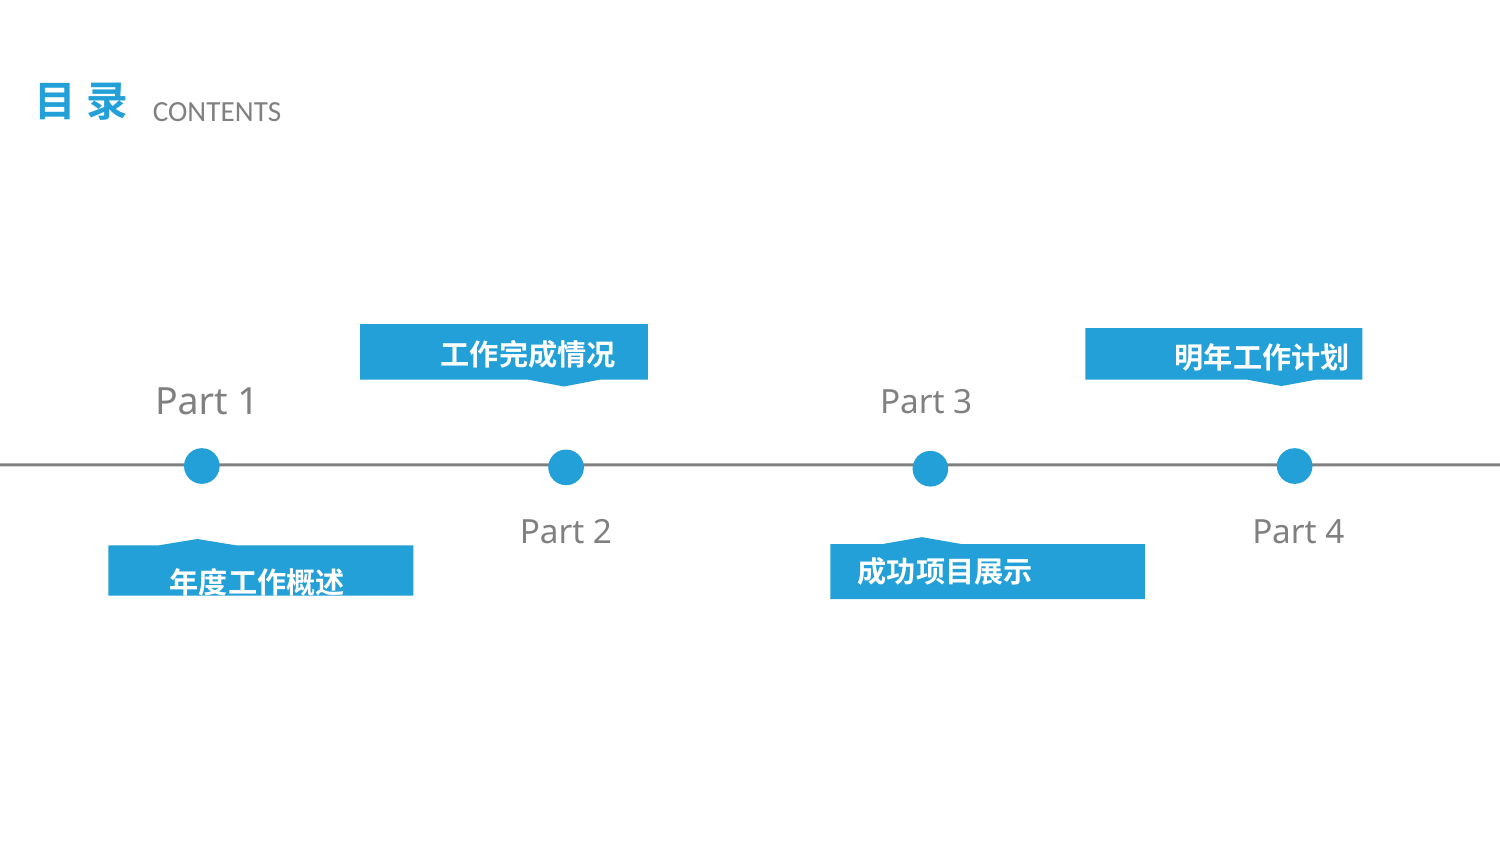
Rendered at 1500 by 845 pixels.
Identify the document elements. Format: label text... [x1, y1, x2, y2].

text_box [1085, 321, 1430, 380]
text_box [0, 67, 314, 134]
text_box [222, 461, 546, 468]
text_box Part 4 [1241, 504, 1357, 556]
text_box [910, 448, 951, 489]
text_box [0, 461, 182, 468]
text_box [586, 461, 911, 468]
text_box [359, 318, 674, 380]
text_box [1315, 461, 1500, 468]
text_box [829, 543, 1145, 600]
text_box [546, 447, 587, 488]
text_box Part 1 [143, 371, 271, 428]
text_box Part 2 [508, 504, 624, 556]
text_box [1274, 446, 1315, 486]
text_box Part 3 [868, 374, 984, 426]
text_box [181, 446, 222, 486]
text_box [950, 461, 1275, 468]
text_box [108, 544, 414, 603]
